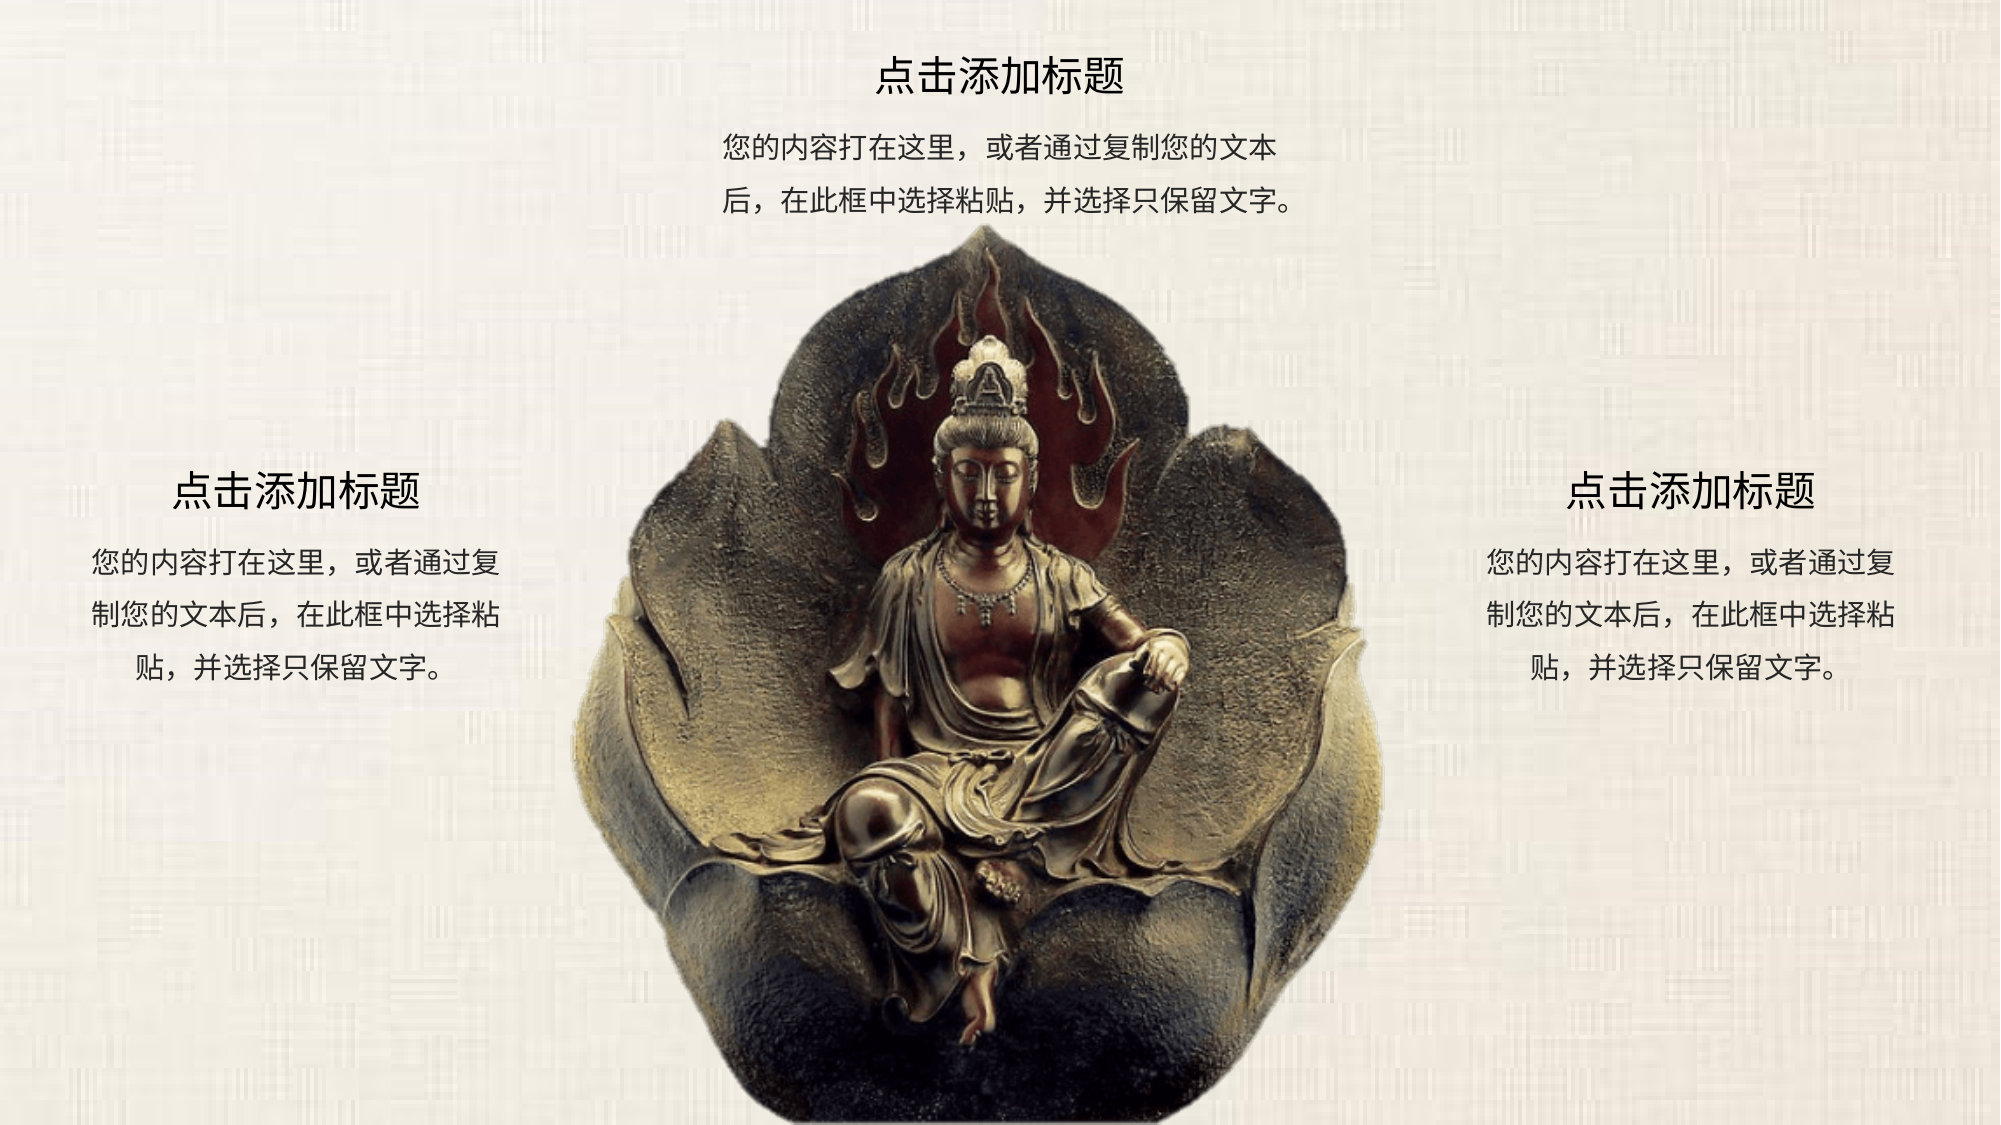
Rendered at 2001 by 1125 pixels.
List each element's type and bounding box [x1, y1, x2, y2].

picture [0, 0, 2000, 1125]
text_box [58, 456, 535, 668]
text_box [1452, 456, 1930, 668]
text_box [693, 42, 1306, 254]
